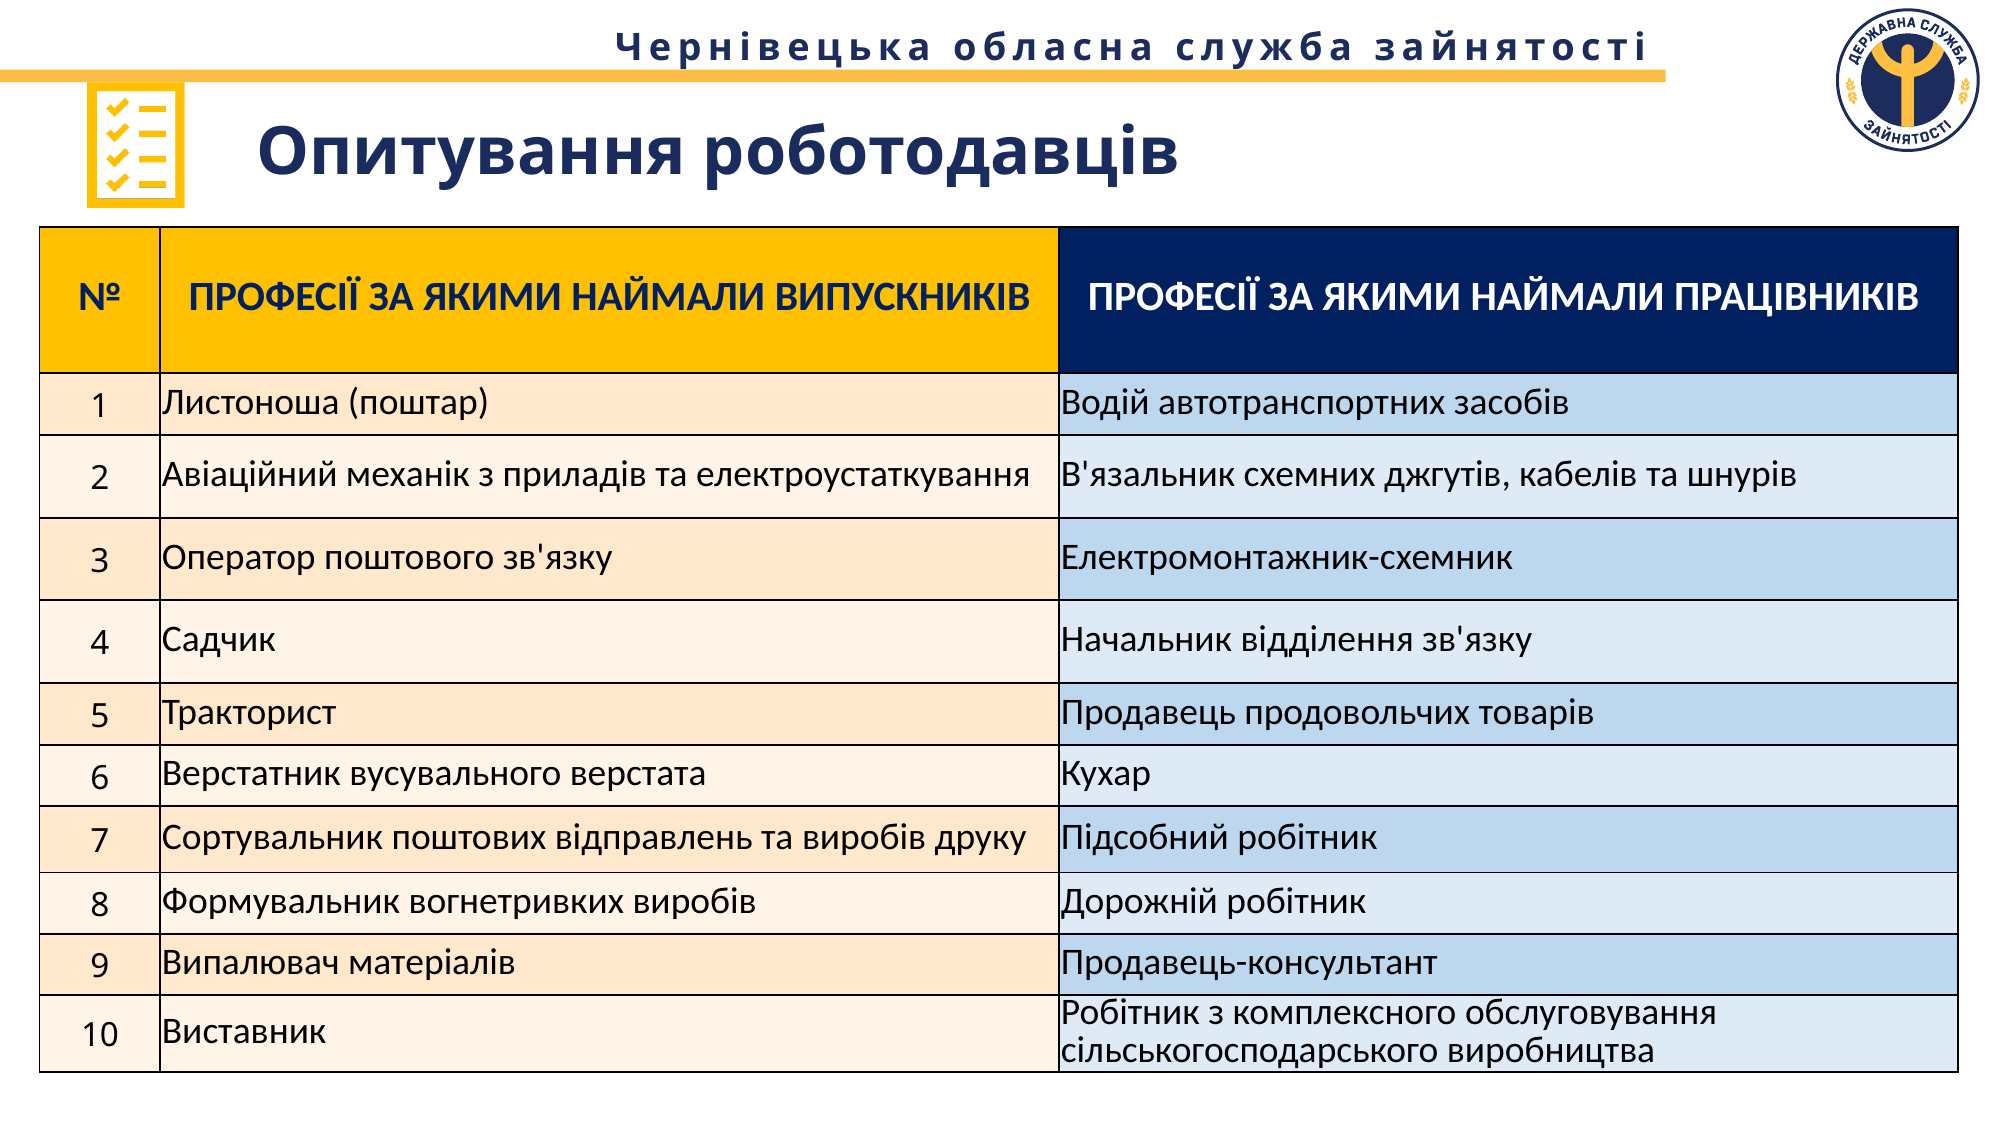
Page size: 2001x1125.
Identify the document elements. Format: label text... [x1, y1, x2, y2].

table_cell Формувальник вогнетривких виробів [161, 873, 1058, 933]
table_cell Верстатник вусувального верстата [161, 746, 1058, 805]
table_cell 9 [40, 935, 159, 994]
table_cell 5 [40, 684, 159, 744]
table_cell Садчик [161, 601, 1058, 682]
table_header ПРОФЕСІЇ ЗА ЯКИМИ НАЙМАЛИ ПРАЦІВНИКІВ [1060, 228, 1957, 372]
table_cell 1 [40, 374, 159, 434]
table_cell Начальник відділення зв'язку [1060, 601, 1957, 682]
table_cell Дорожній робітник [1060, 873, 1957, 933]
table_cell Сортувальник поштових відправлень та виробів друку [161, 807, 1058, 872]
text_box [0, 68, 1667, 83]
table_cell Авіаційний механік з приладів та електроустаткування [161, 436, 1058, 517]
table_cell Підсобний робітник [1060, 807, 1957, 872]
table_cell Продавець продовольчих товарів [1060, 684, 1957, 744]
table_cell В'язальник схемних джгутів, кабелів та шнурів [1060, 436, 1957, 517]
table_cell 3 [40, 519, 159, 599]
table_cell Виставник [161, 996, 1058, 1071]
table_cell 2 [40, 436, 159, 517]
table_cell 10 [40, 996, 159, 1071]
table_cell Водій автотранспортних засобів [1060, 374, 1957, 434]
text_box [1829, 1, 1988, 160]
text_box Опитування роботодавців [241, 109, 1688, 197]
text_box Чернівецька обласна служба зайнятості [600, 15, 1666, 76]
table_cell Електромонтажник-схемник [1060, 519, 1957, 599]
table_cell Випалювач матеріалів [161, 935, 1058, 994]
table_cell 6 [40, 746, 159, 805]
table_cell Тракторист [161, 684, 1058, 744]
table_cell 4 [40, 601, 159, 682]
table_cell Робітник з комплексного обслуговування сільськогосподарського виробництва [1060, 996, 1957, 1071]
table_cell Кухар [1060, 746, 1957, 805]
table_cell Листоноша (поштар) [161, 374, 1058, 434]
table_header № [40, 228, 159, 372]
table_cell Продавець-консультант [1060, 935, 1957, 994]
table_cell 8 [40, 873, 159, 933]
table_cell 7 [40, 807, 159, 872]
table_cell Оператор поштового зв'язку [161, 519, 1058, 599]
picture [60, 69, 211, 220]
table_header ПРОФЕСІЇ ЗА ЯКИМИ НАЙМАЛИ ВИПУСКНИКІВ [161, 228, 1058, 372]
